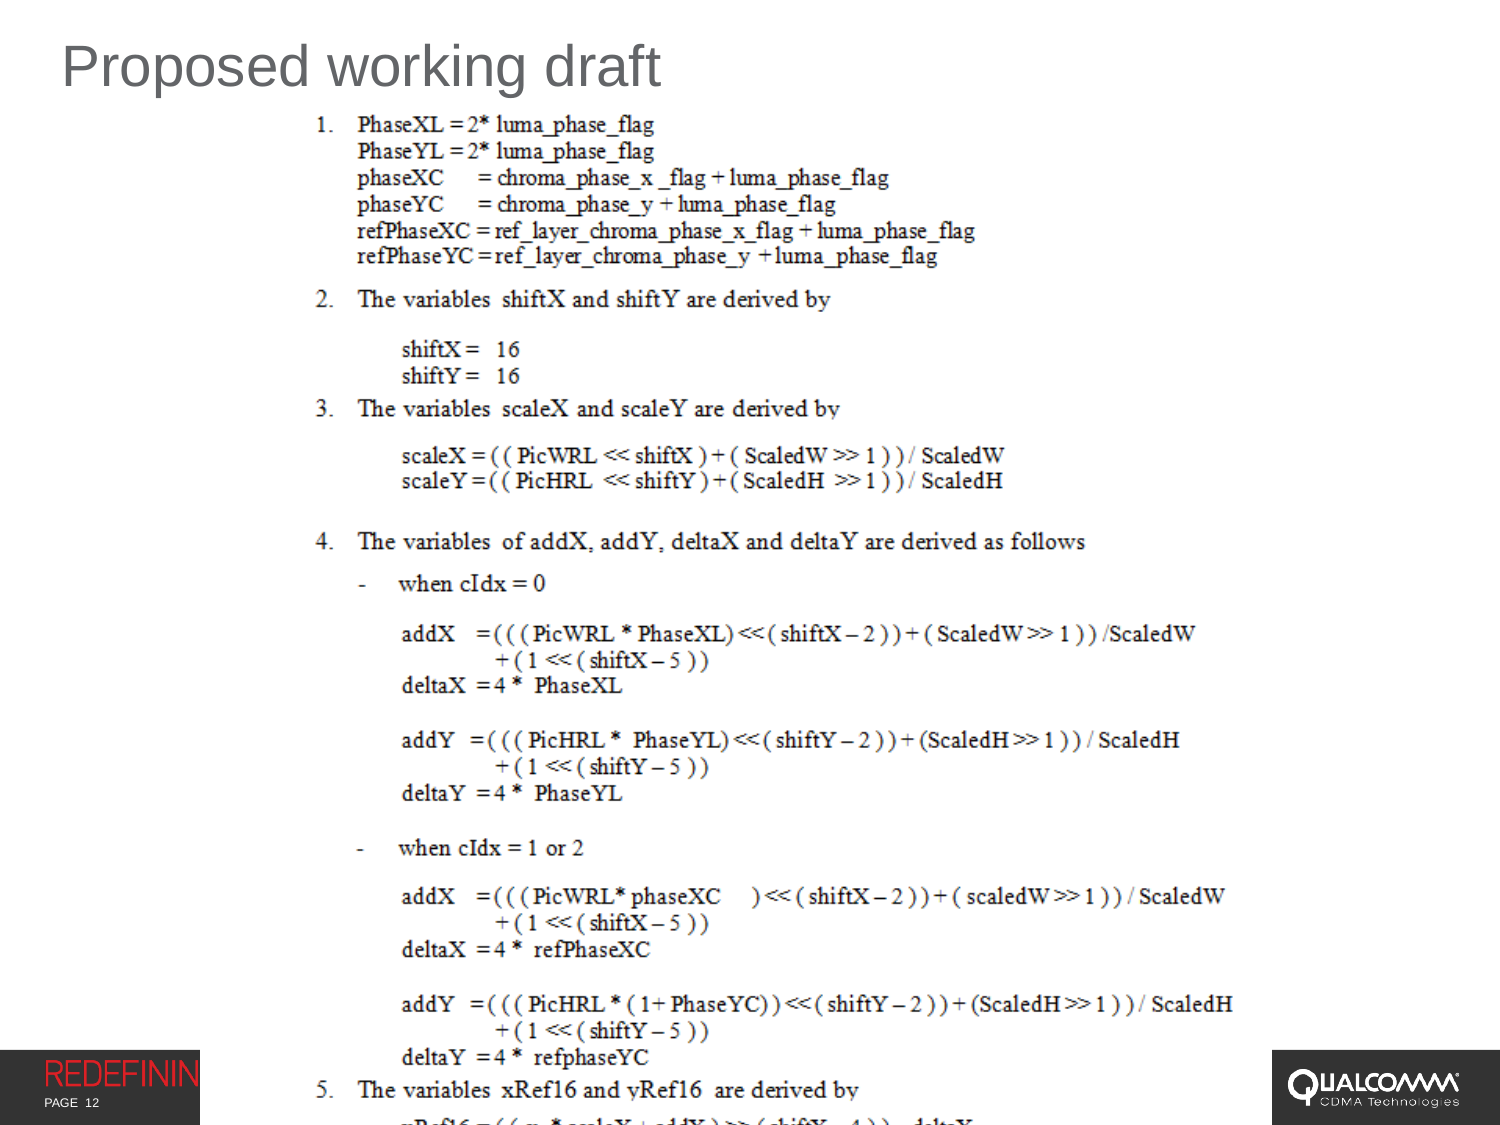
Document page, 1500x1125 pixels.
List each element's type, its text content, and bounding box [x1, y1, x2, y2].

picture [30, 100, 1272, 1125]
picture [1278, 1058, 1478, 1114]
title Proposed working draft [46, 23, 1479, 117]
